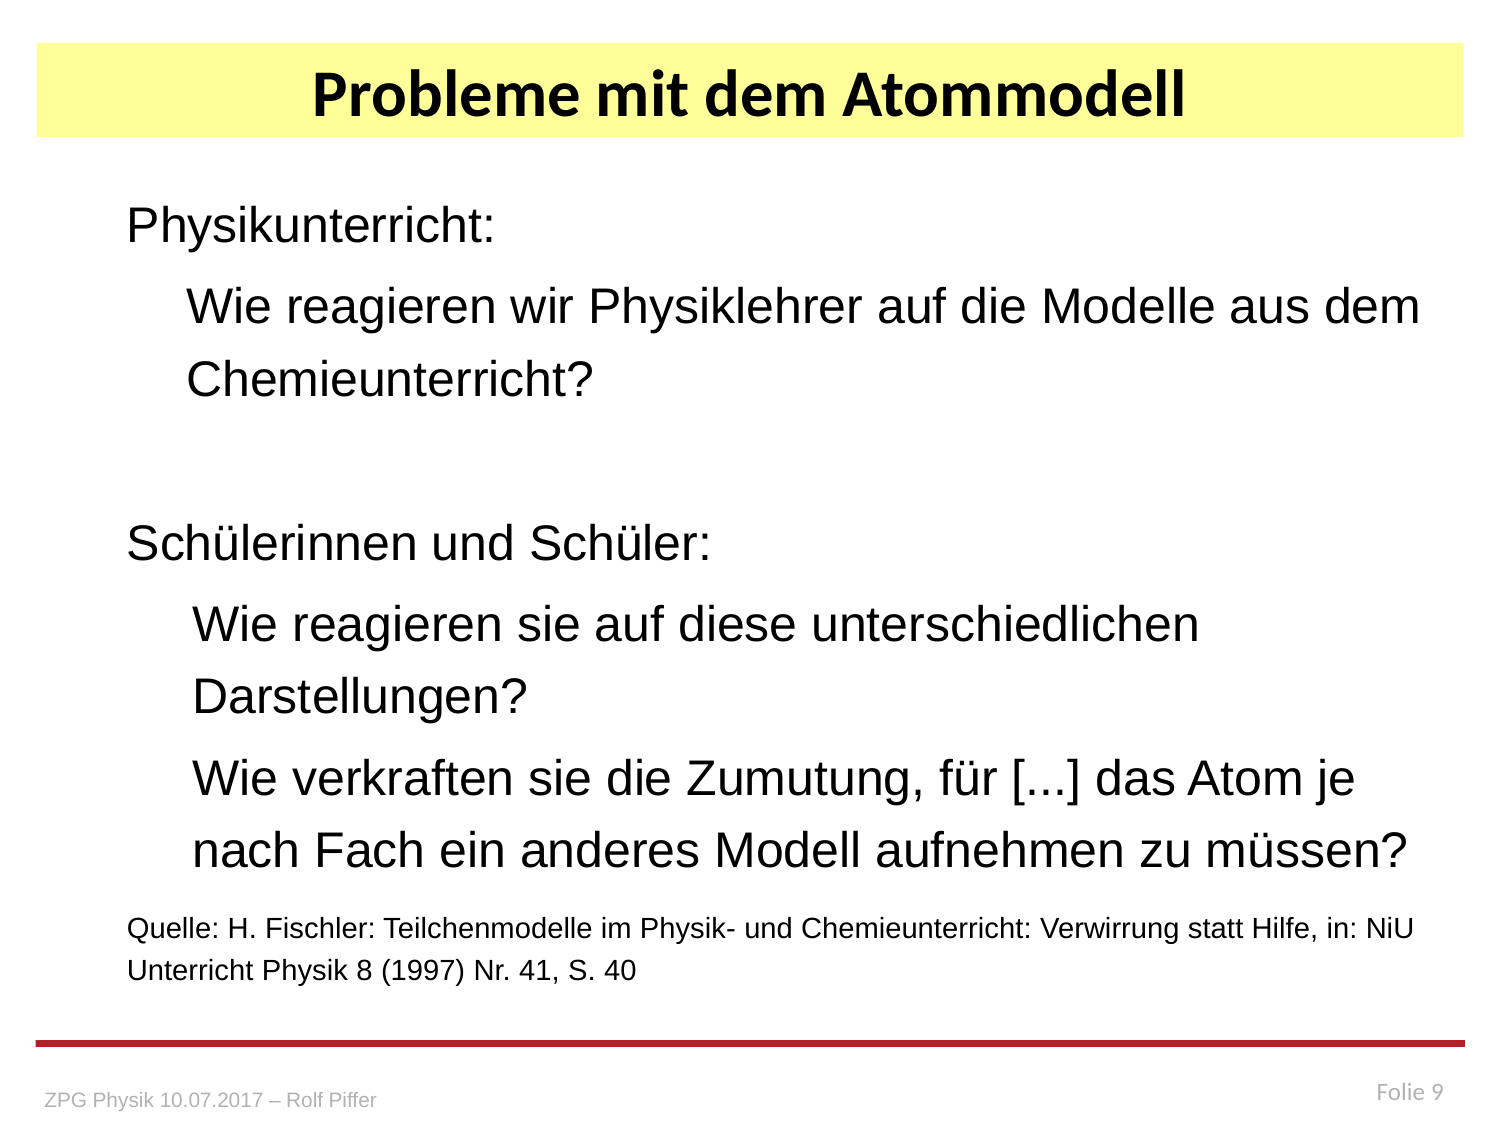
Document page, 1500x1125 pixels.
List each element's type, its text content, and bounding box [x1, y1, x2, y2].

title Probleme mit dem Atommodell [41, 42, 1459, 149]
slide_number Folie 9 [1108, 1060, 1459, 1121]
footer ZPG Physik 10.07.2017 – Rolf Piffer [29, 1069, 762, 1125]
list Physikunterricht: Wie reagieren wir Physiklehrer auf die Modelle aus dem Chemieunterricht? Schülerinnen und Schüler: Wie reagieren sie auf diese unterschiedlichen Darstellungen? Wie verkraften sie die Zumutung, für [...] das Atom je nach Fach ein anderes Modell aufnehmen zu müssen? Quelle: H. Fischler: Teilchenmodelle im Physik- und Chemieunterricht: Verwirrung statt Hilfe, in: NiU Unterricht Physik 8 (1997) Nr. 41, S. 40 [112, 172, 1459, 1012]
